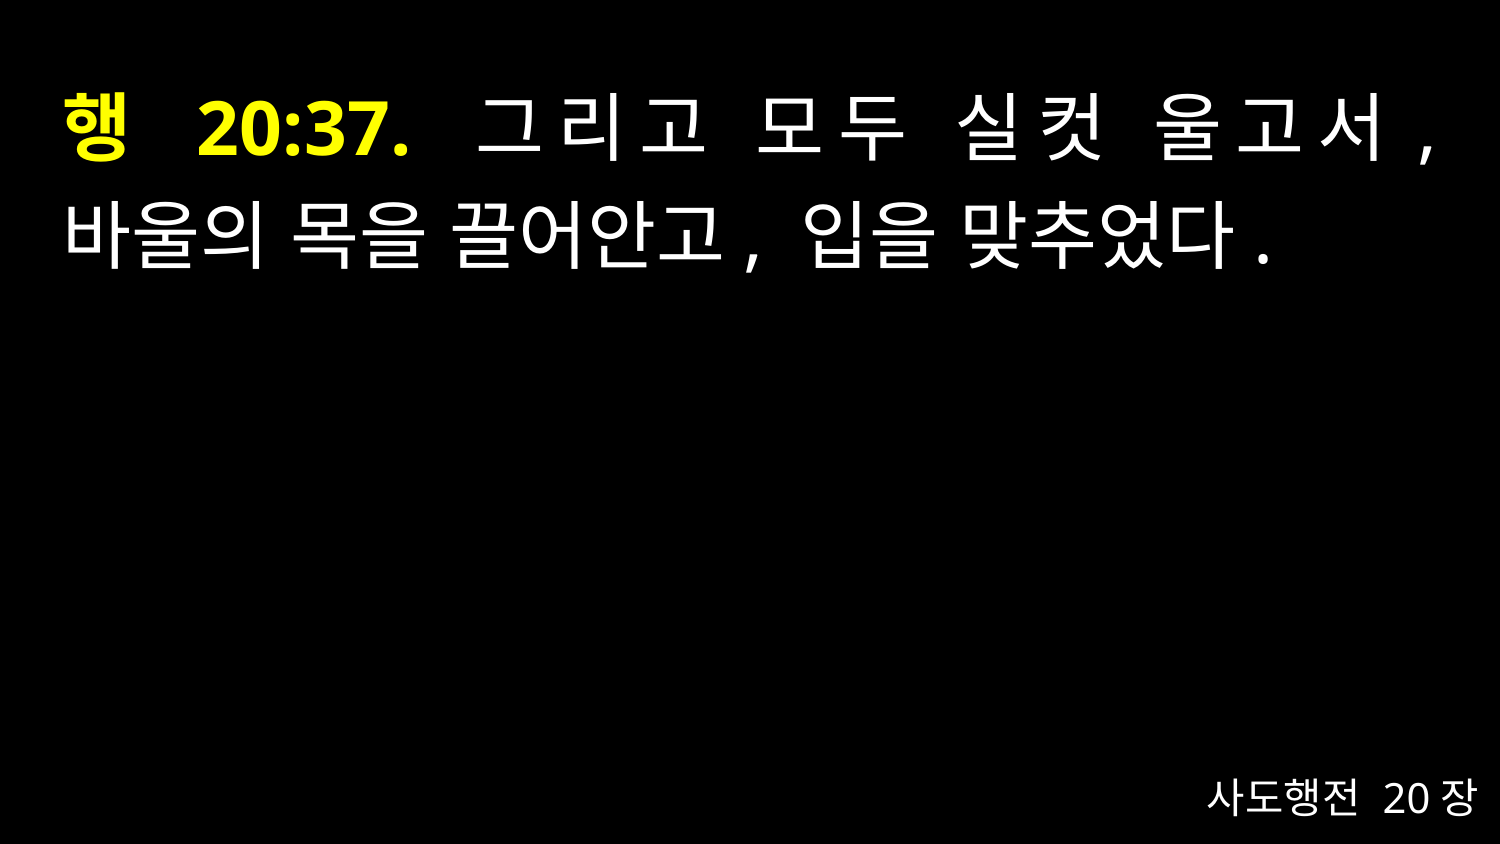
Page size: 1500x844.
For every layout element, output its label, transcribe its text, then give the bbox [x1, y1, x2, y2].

title 행 20:37. 그리고 모두 실컷 울고서, 바울의 목을 끌어안고, 입을 맞추었다. [0, 0, 1500, 844]
subtitle 사도행전 20장 [916, 770, 1500, 844]
